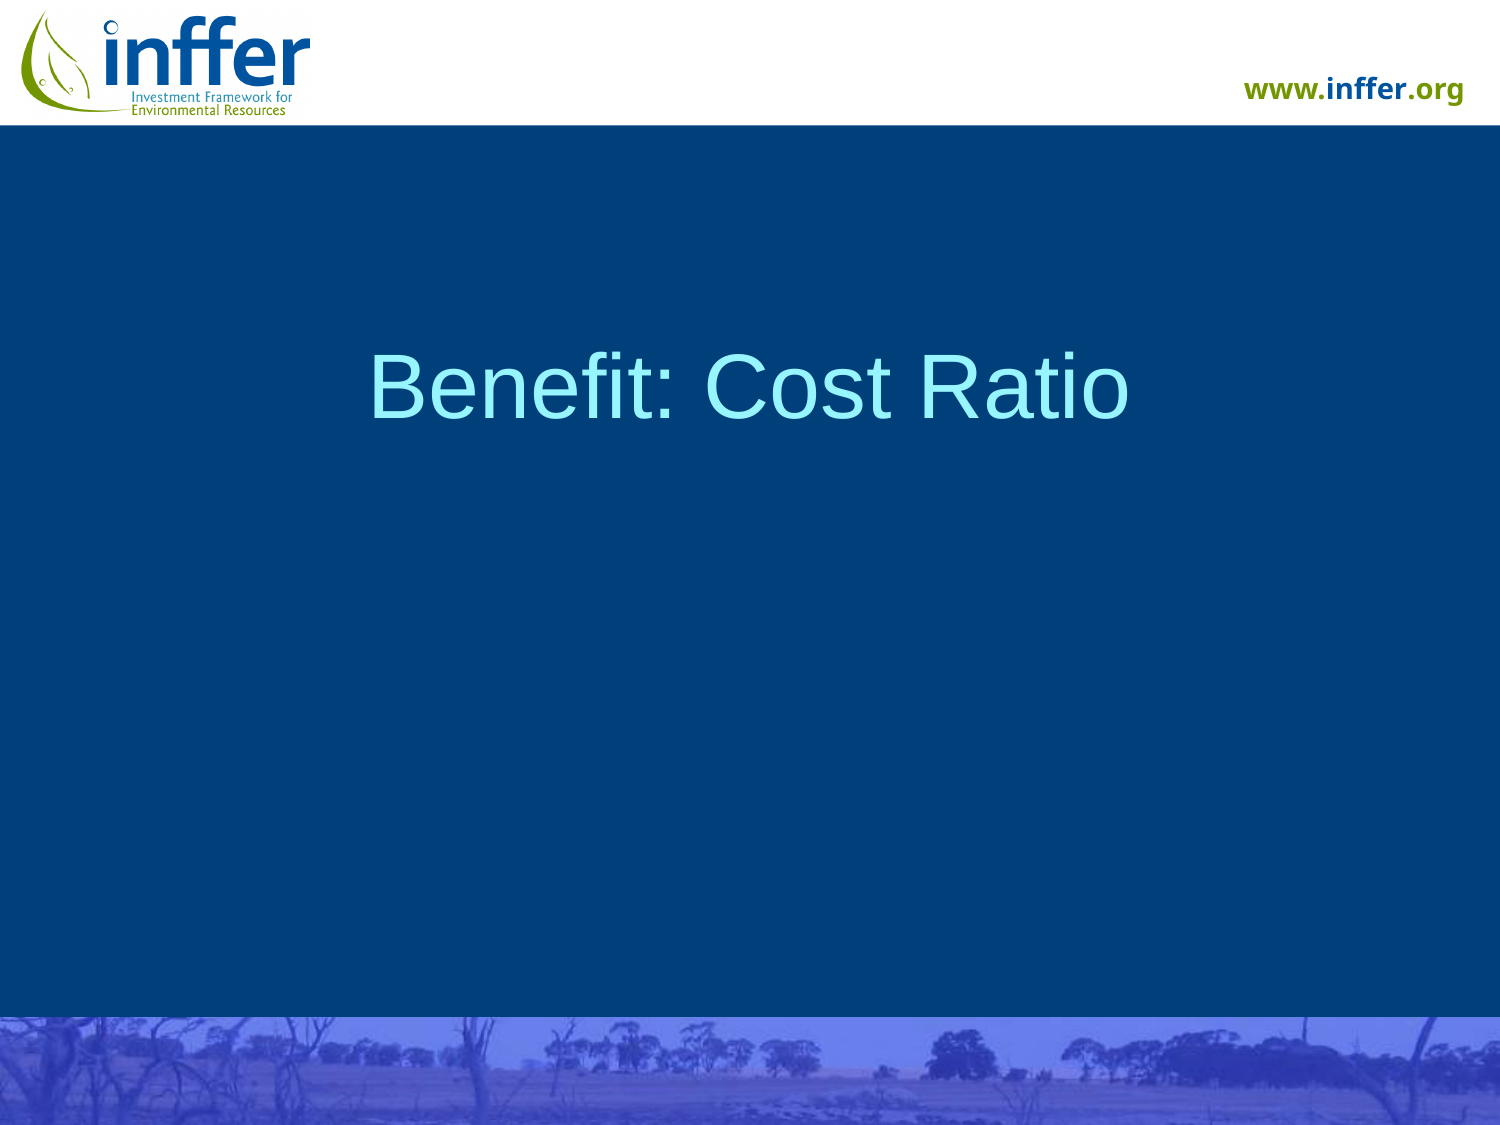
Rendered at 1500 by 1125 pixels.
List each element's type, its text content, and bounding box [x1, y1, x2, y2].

picture [17, 7, 313, 119]
picture [0, 1017, 1500, 1125]
title Benefit: Cost Ratio [76, 106, 1424, 658]
